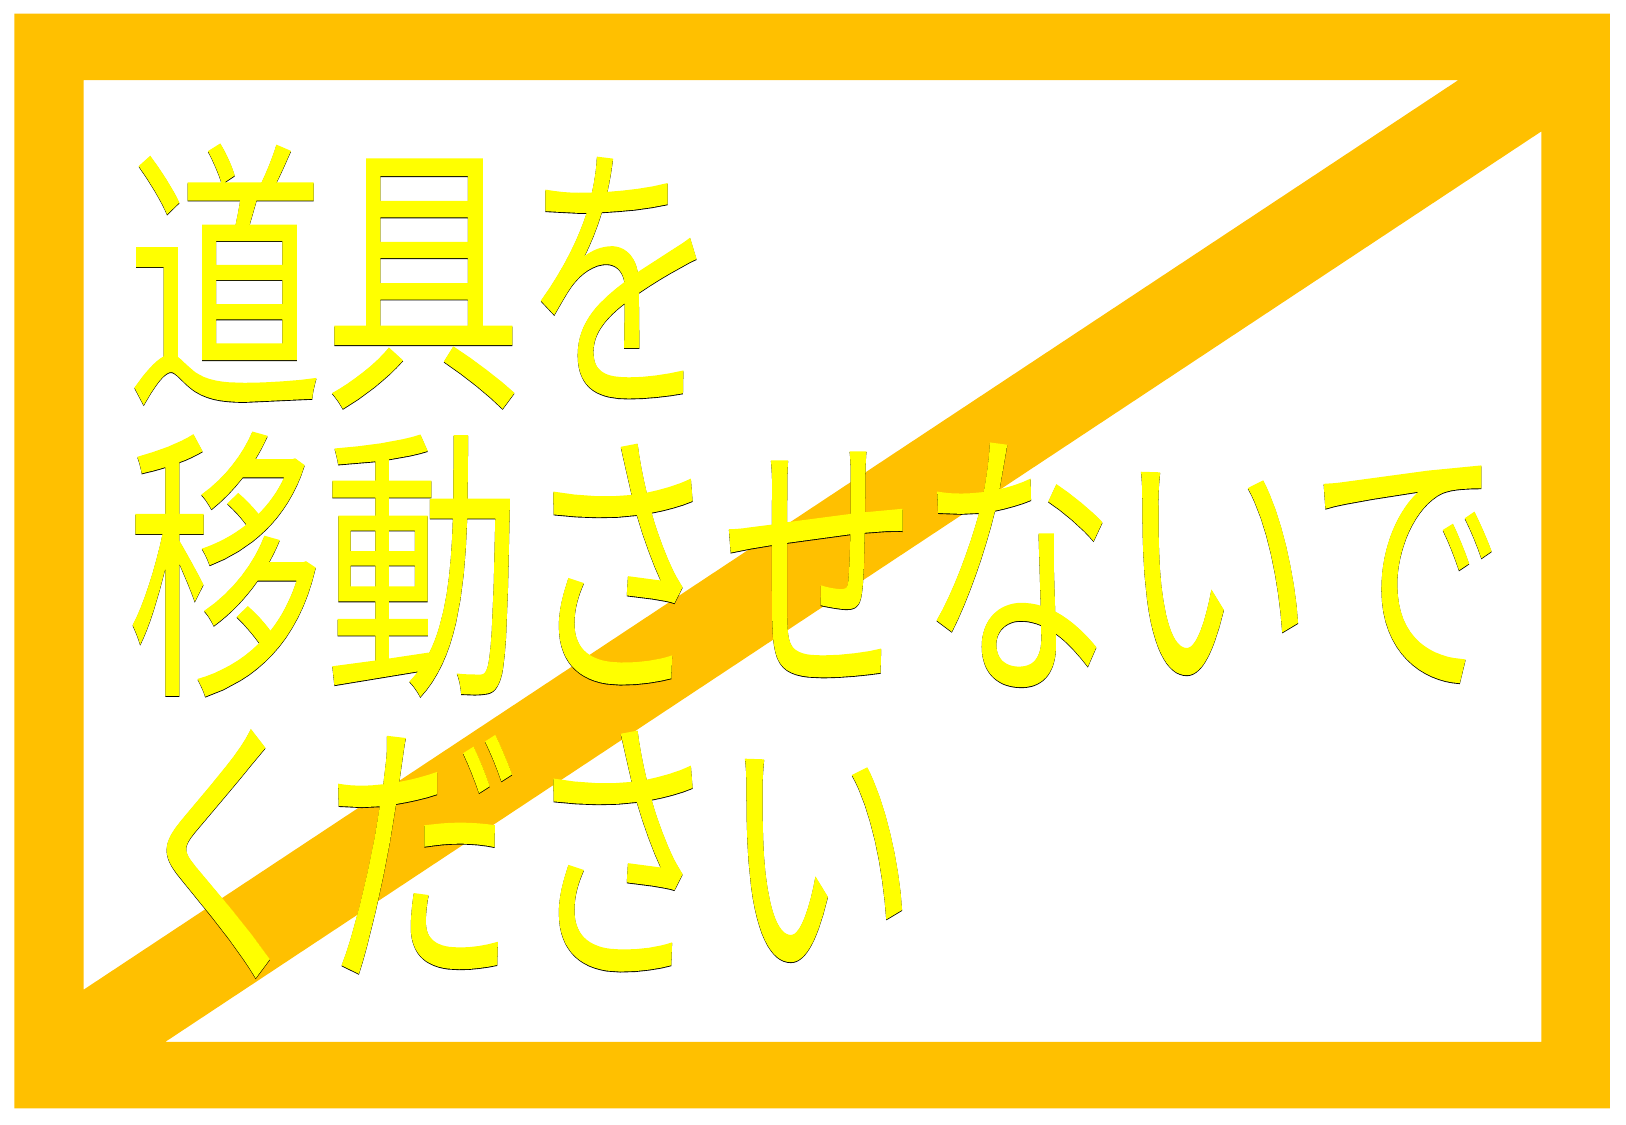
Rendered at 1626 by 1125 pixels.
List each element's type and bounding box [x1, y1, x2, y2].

text_box [132, 143, 1492, 980]
text_box [12, 12, 1612, 1110]
